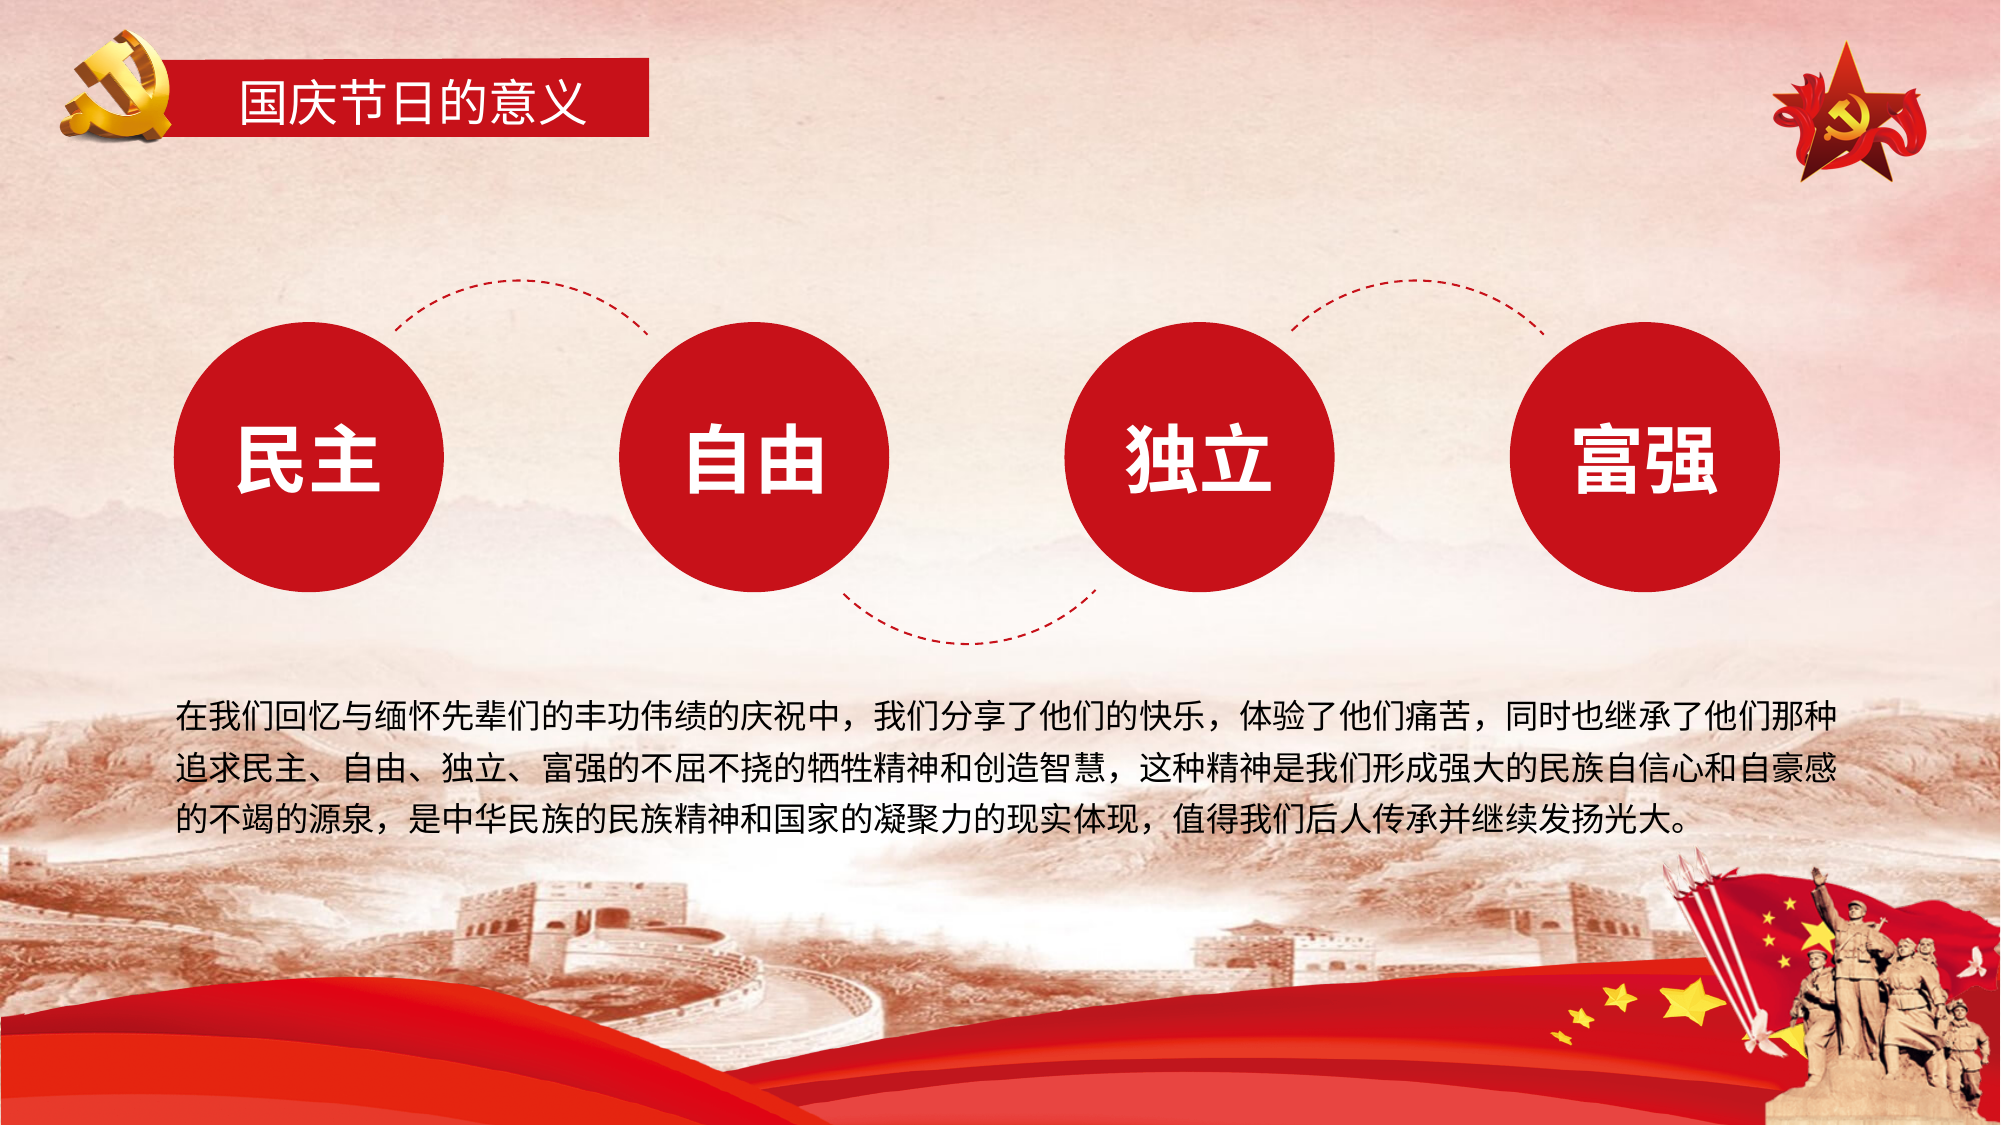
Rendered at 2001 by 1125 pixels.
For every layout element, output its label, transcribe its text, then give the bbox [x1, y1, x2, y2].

picture [0, 0, 2001, 1125]
text_box 独立 [1063, 321, 1336, 594]
text_box 民主 [172, 321, 445, 594]
text_box 自由 [618, 321, 891, 594]
text_box [172, 56, 651, 138]
text_box 在我们回忆与缅怀先辈们的丰功伟绩的庆祝中，我们分享了他们的快乐，体验了他们痛苦，同时也继承了他们那种追求民主、自由、独立、富强的不屈不挠的牺牲精神和创造智慧，这种精神是我们形成强大的民族自信心和自豪感的不竭的源泉，是中华民族的民族精神和国家的凝聚力的现实体现，值得我们后人传承并继续发扬光大。 [160, 675, 1862, 846]
text_box [1291, 279, 1544, 459]
text_box 富强 [1508, 321, 1781, 594]
text_box [394, 279, 648, 459]
text_box 国庆节日的意义 [193, 54, 628, 137]
text_box [843, 465, 1096, 645]
